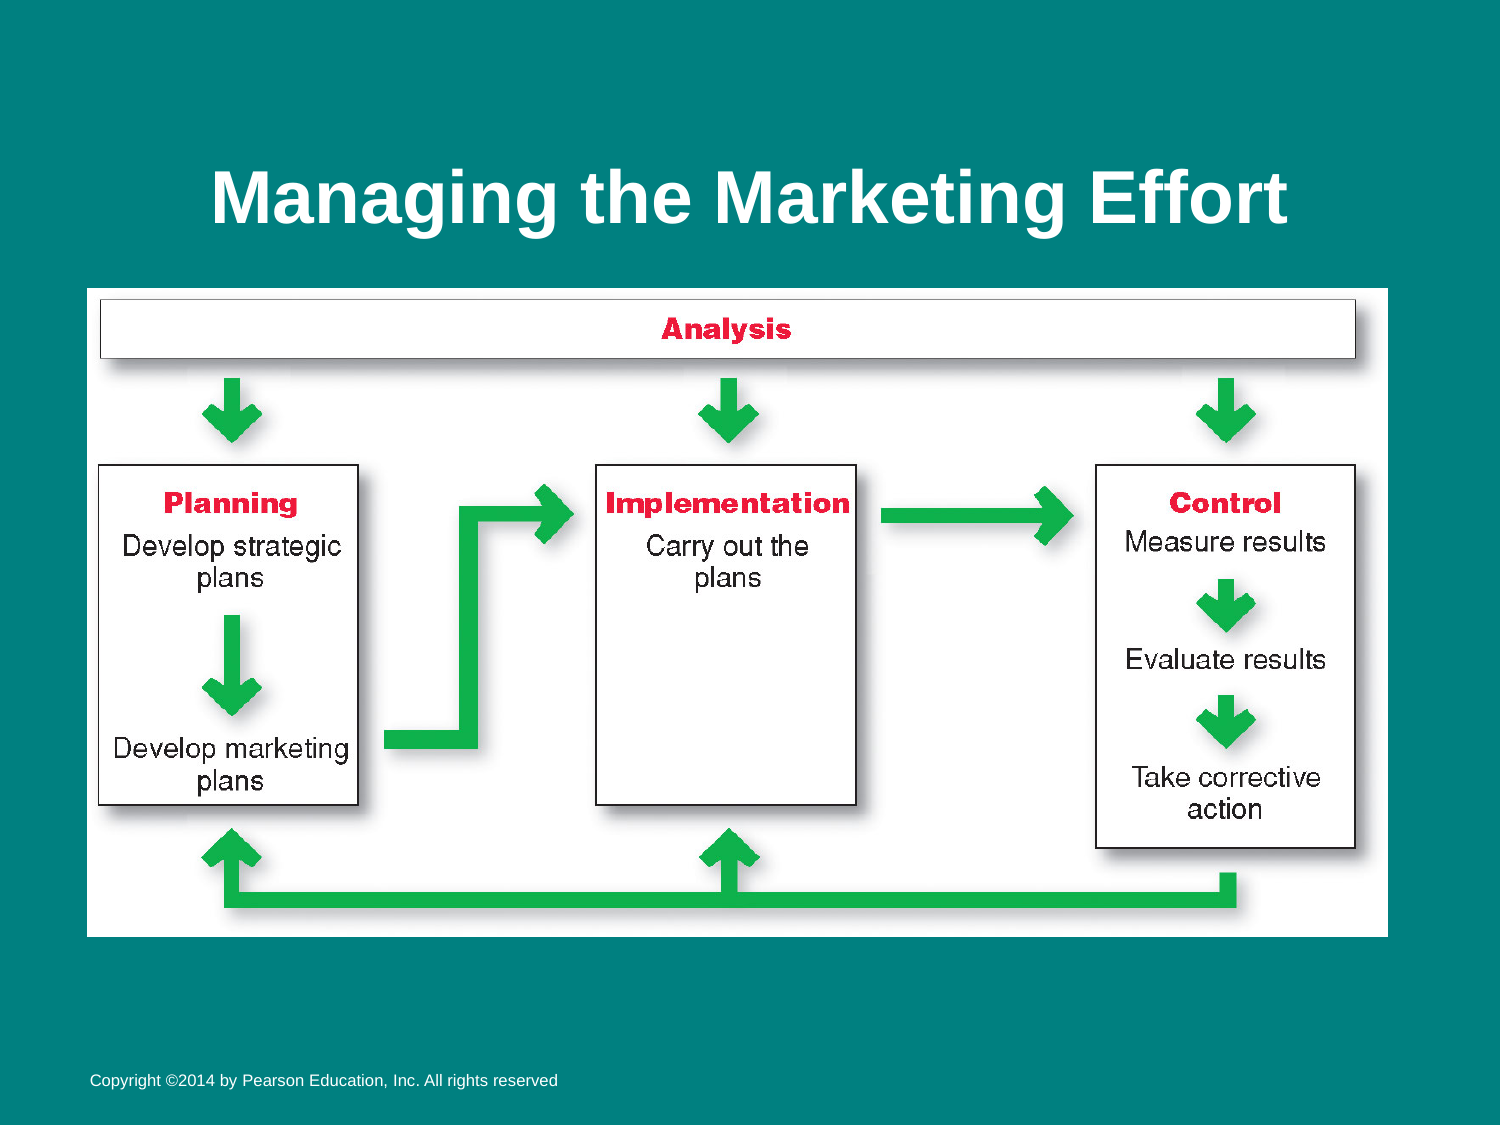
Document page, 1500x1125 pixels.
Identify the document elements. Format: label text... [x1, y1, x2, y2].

title Managing the Marketing Effort [37, 99, 1463, 288]
text_box Copyright ©2014 by Pearson Education, Inc. All rights reserved [74, 1062, 825, 1098]
picture [87, 288, 1388, 937]
